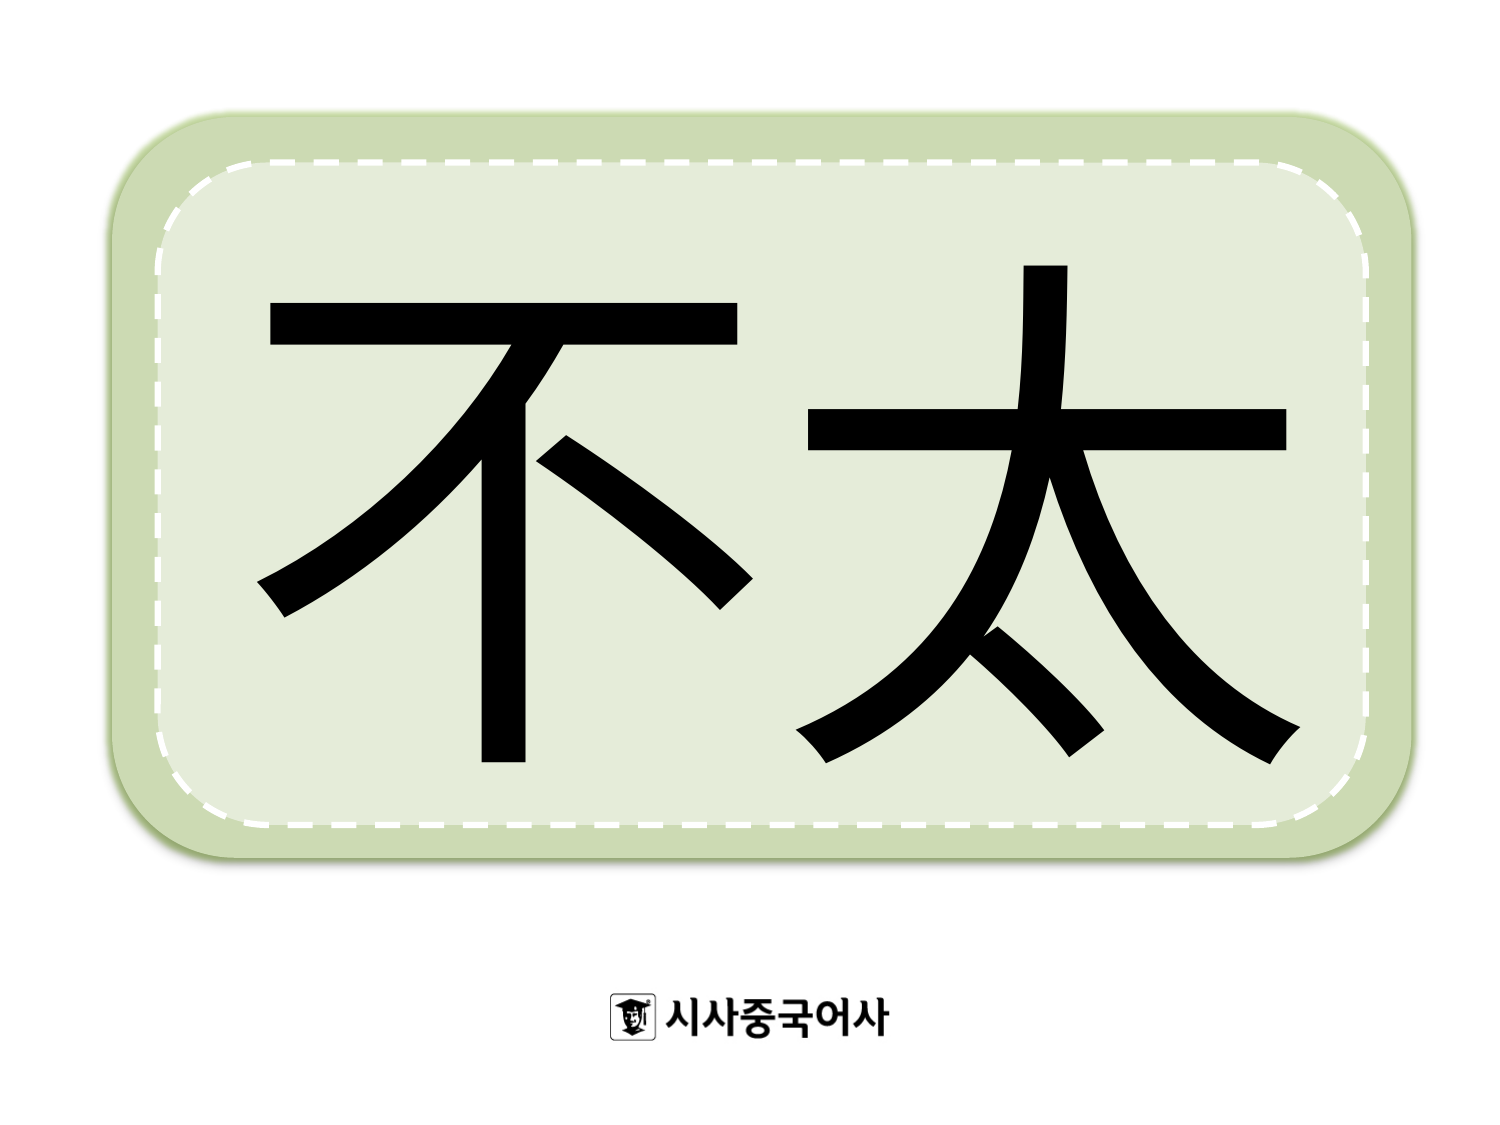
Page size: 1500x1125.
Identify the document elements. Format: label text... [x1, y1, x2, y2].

picture [602, 987, 898, 1047]
text_box 不太 [171, 172, 1380, 836]
